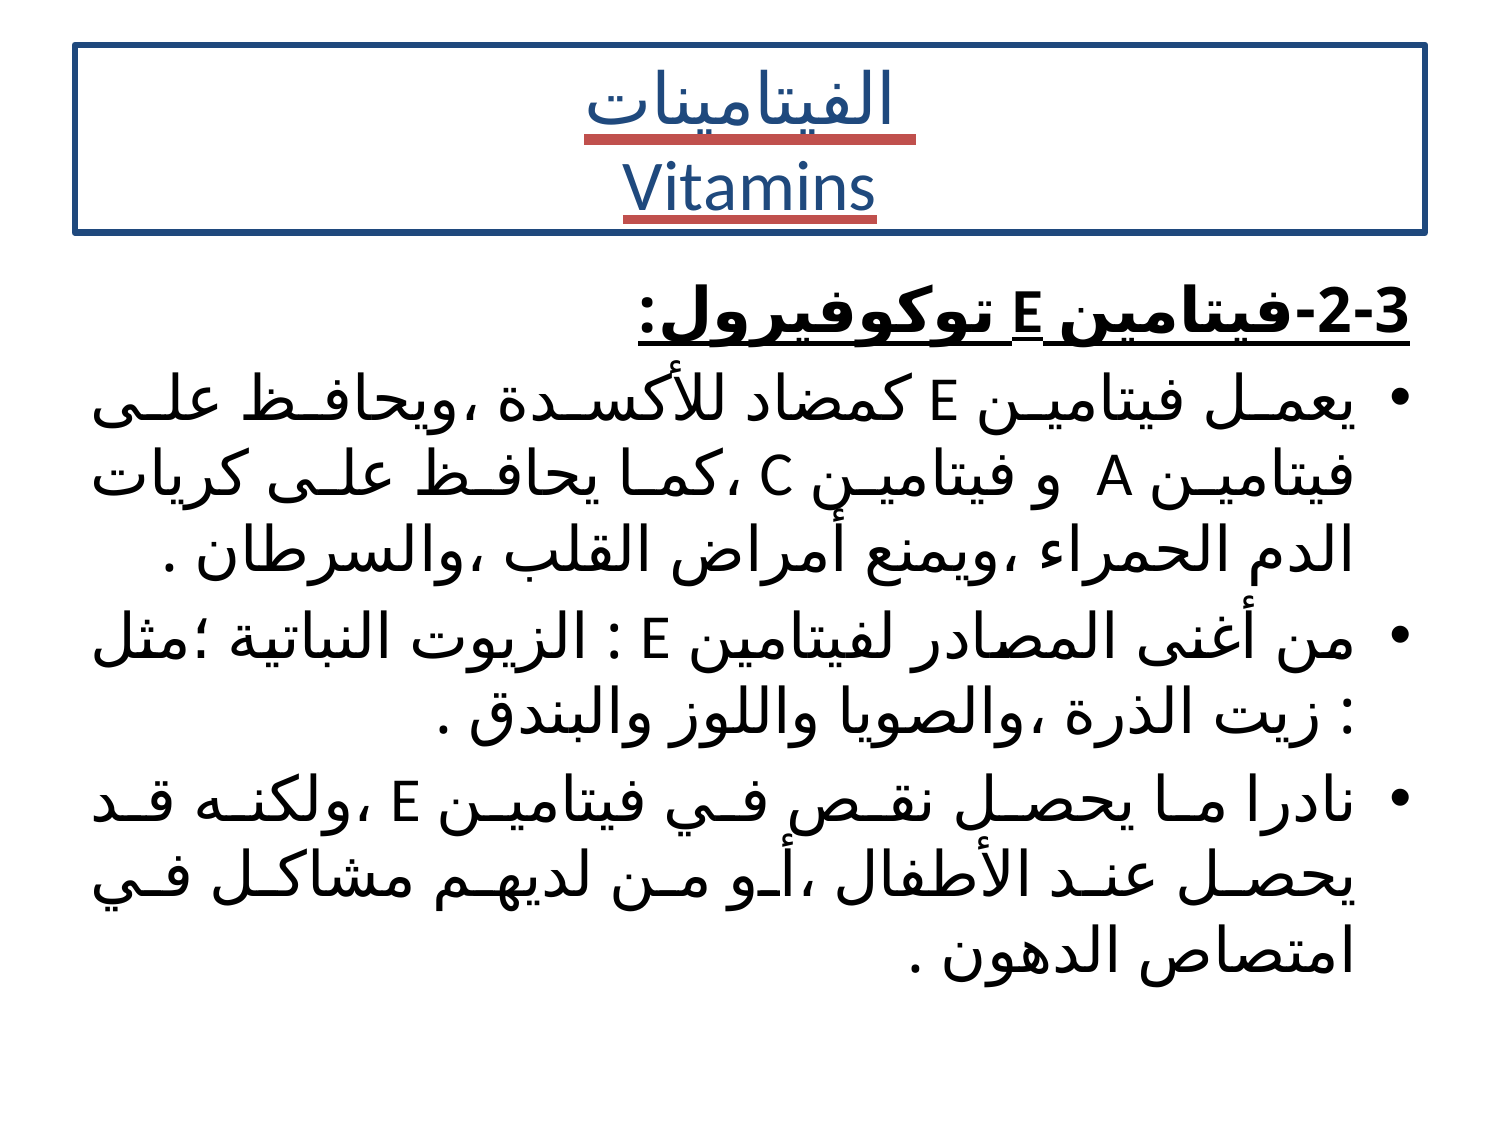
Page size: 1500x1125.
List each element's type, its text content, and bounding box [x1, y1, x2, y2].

list 2-3-فيتامين E توكوفيرول: يعمل فيتامين E كمضاد للأكسدة ،ويحافظ على فيتامين A و فيتامين C ،كما يحافظ على كريات الدم الحمراء ،ويمنع أمراض القلب ،والسرطان . من أغنى المصادر لفيتامين E : الزيوت النباتية ؛مثل : زيت الذرة ،والصويا واللوز والبندق . نادرا ما يحصل نقص في فيتامين E ،ولكنه قد يحصل عند الأطفال ،أو من لديهم مشاكل في امتصاص الدهون . [75, 262, 1425, 1005]
title الفيتامينات Vitamins [75, 45, 1425, 233]
